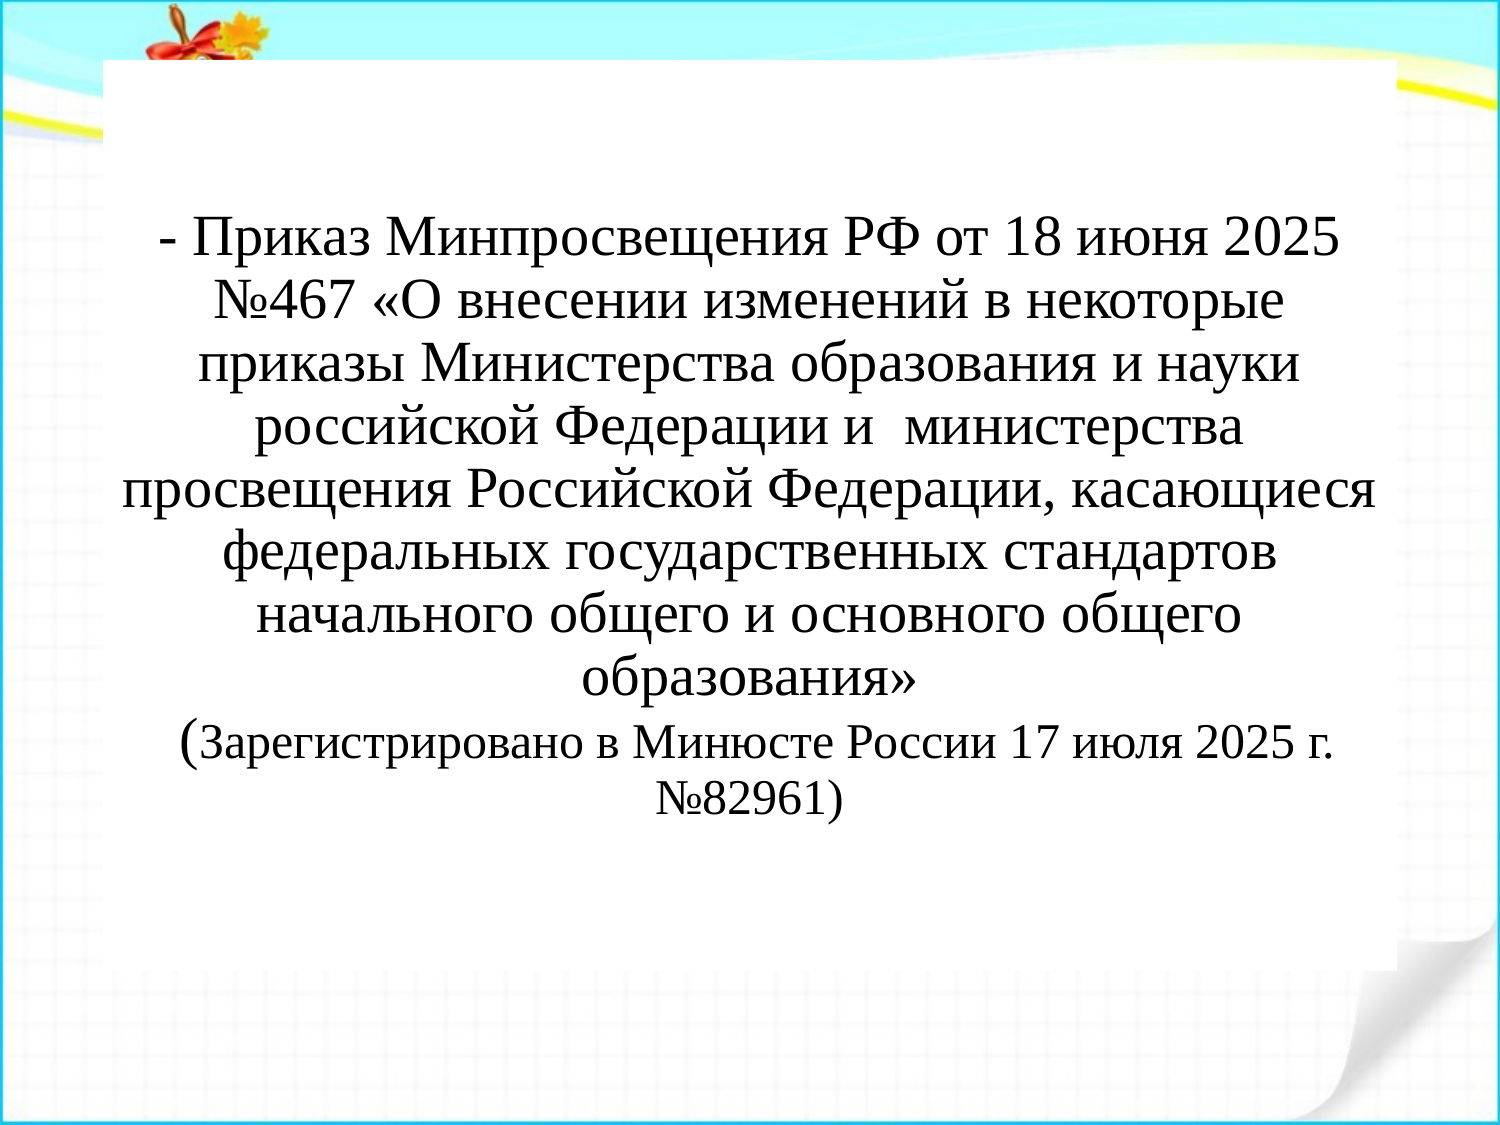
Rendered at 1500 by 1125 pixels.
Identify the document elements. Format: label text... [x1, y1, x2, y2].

title - Приказ Минпросвещения РФ от 18 июня 2025 №467 «О внесении изменений в некоторые приказы Министерства образования и науки российской Федерации и министерства просвещения Российской Федерации, касающиеся федеральных государственных стандартов начального общего и основного общего образования» (Зарегистрировано в Минюсте России 17 июля 2025 г. №82961) [103, 59, 1397, 971]
picture [0, 0, 1500, 1125]
